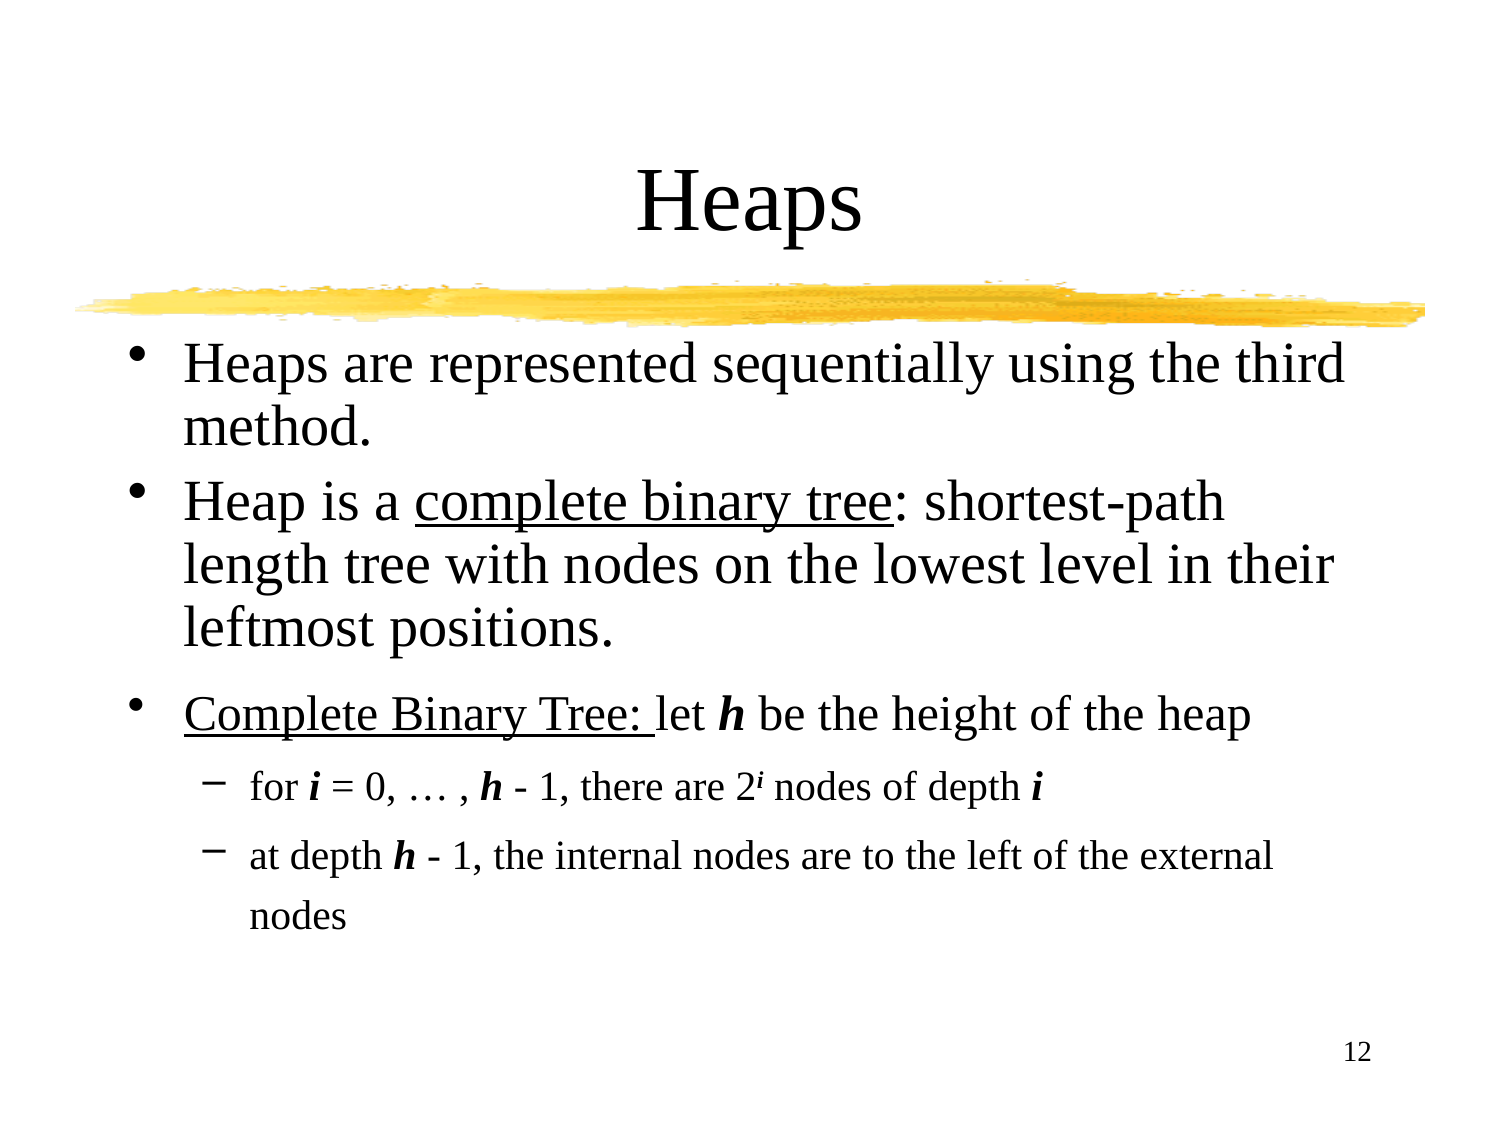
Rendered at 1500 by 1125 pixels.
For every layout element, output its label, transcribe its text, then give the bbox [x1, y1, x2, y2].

slide_number 12 [1074, 1024, 1388, 1101]
title Heaps [112, 99, 1388, 288]
list Heaps are represented sequentially using the third method. Heap is a complete binary tree: shortest-path length tree with nodes on the lowest level in their leftmost positions. Complete Binary Tree: let h be the height of the heap for i = 0, … , h - 1, there are 2i nodes of depth i at depth h - 1, the internal nodes are to the left of the external nodes [112, 324, 1388, 1001]
picture [75, 274, 1425, 338]
